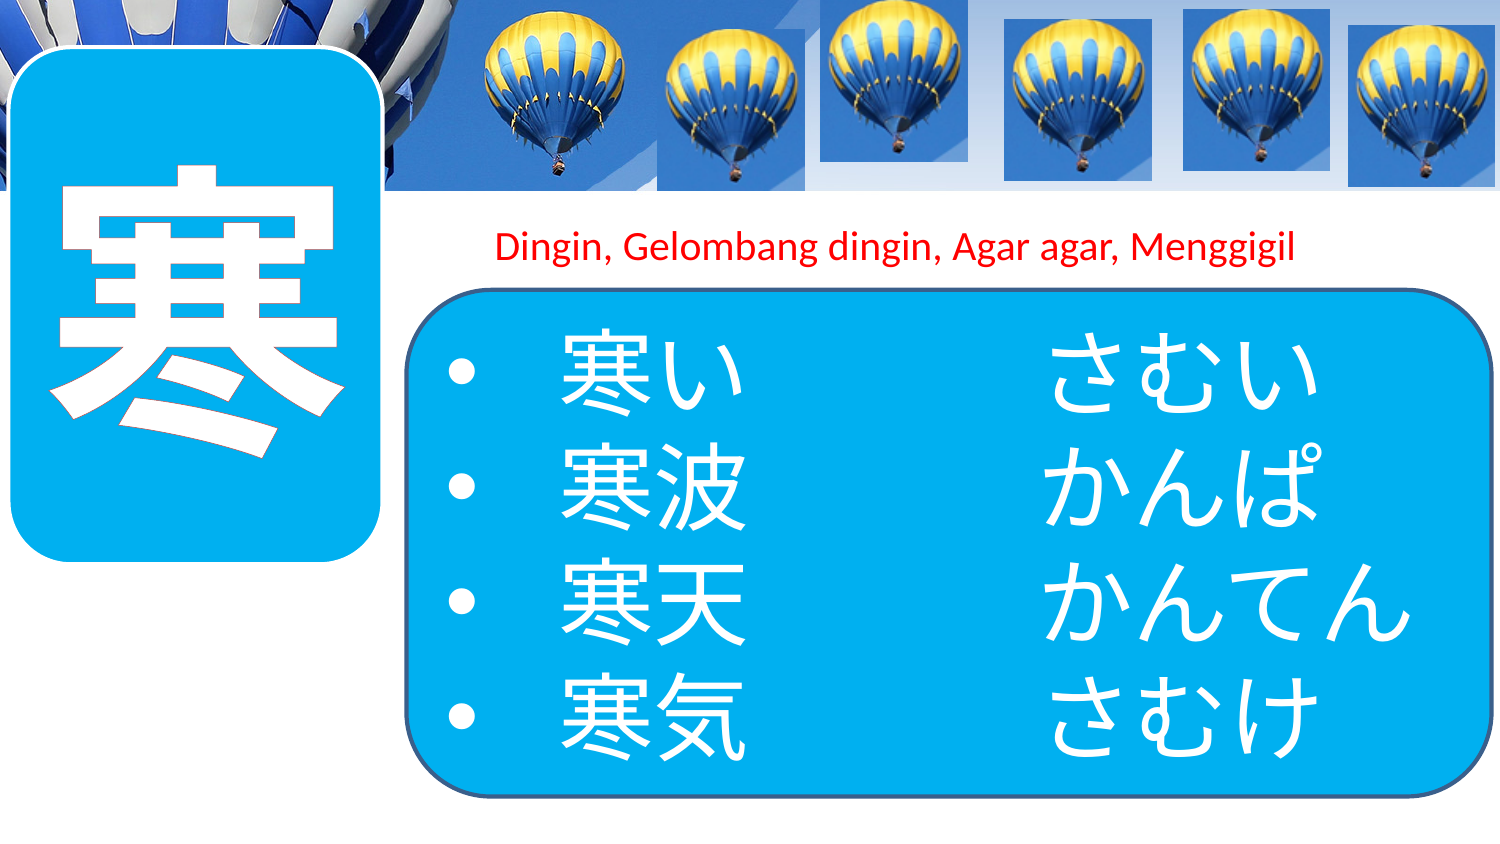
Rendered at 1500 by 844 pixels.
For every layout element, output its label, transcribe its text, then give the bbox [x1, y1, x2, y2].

text_box 寒い さむい 寒波 かんぱ 寒天 かんてん 寒気 さむけ [404, 288, 1494, 799]
text_box 寒 [6, 45, 385, 567]
text_box Dingin, Gelombang dingin, Agar agar, Menggigil [479, 180, 1473, 306]
picture [0, 0, 1500, 844]
